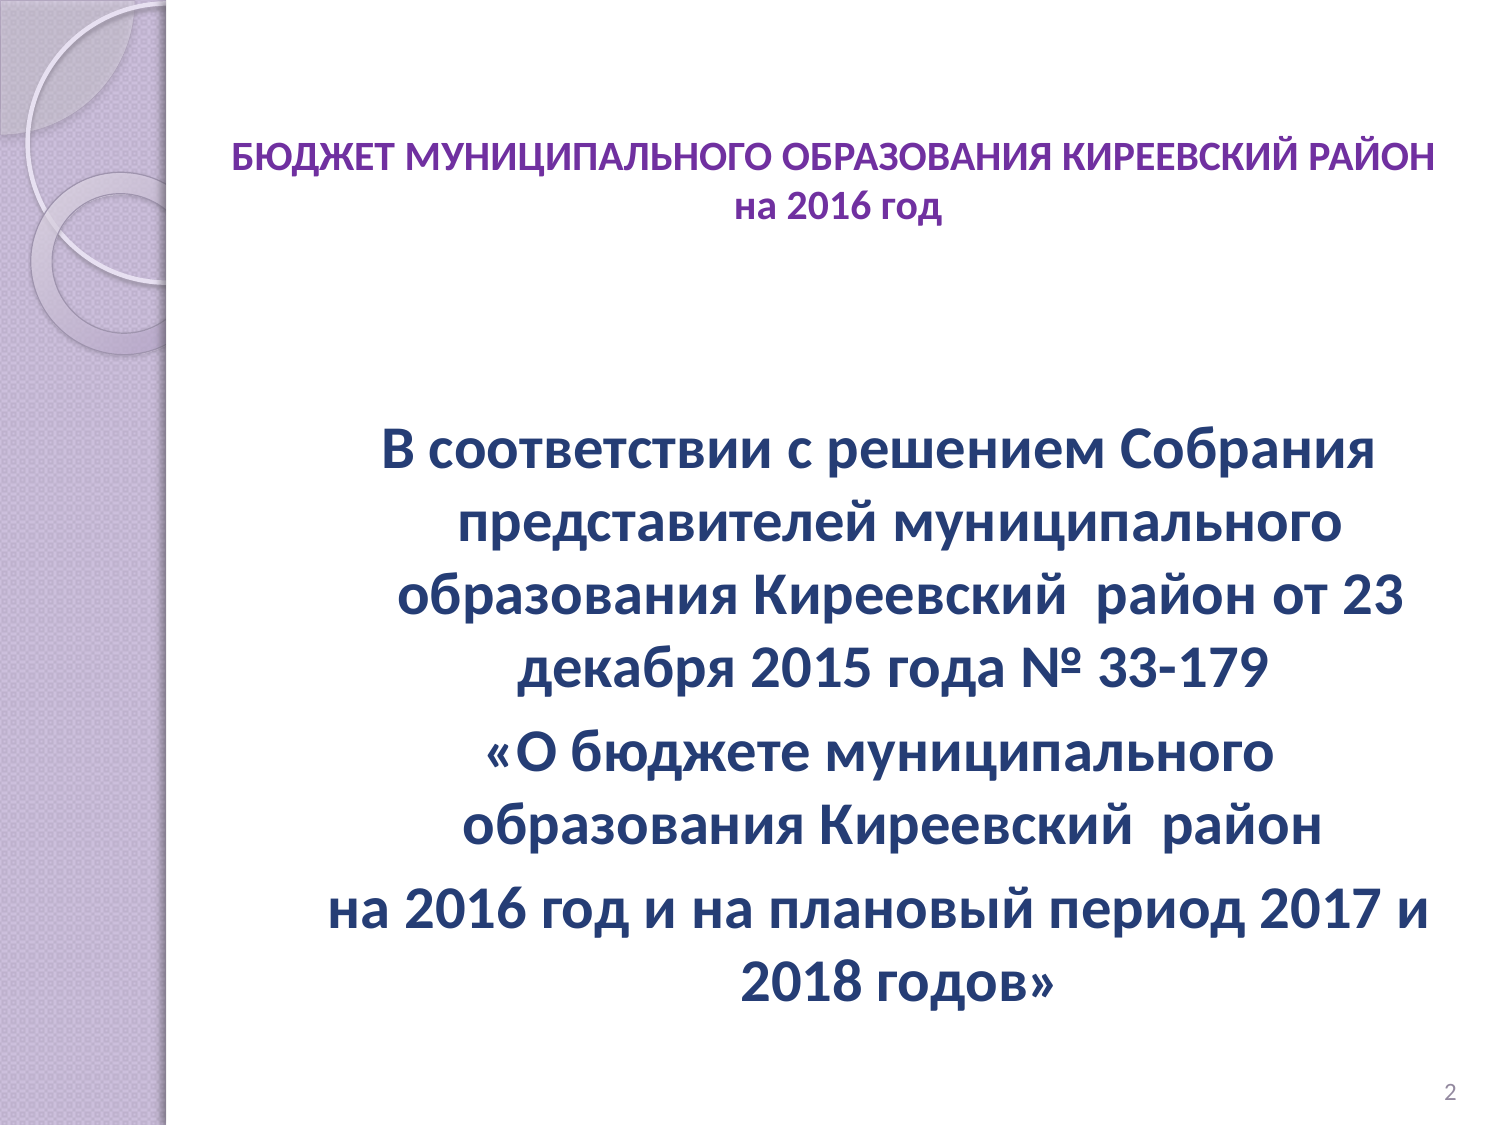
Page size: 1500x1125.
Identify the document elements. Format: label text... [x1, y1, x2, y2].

slide_number 2 [1413, 1034, 1488, 1113]
title БЮДЖЕТ МУНИЦИПАЛЬНОГО ОБРАЗОВАНИЯ КИРЕЕВСКИЙ РАЙОН на 2016 год [210, 45, 1466, 258]
list В соответствии с решением Собрания представителей муниципального образования Киреевский район от 23 декабря 2015 года № 33-179 «О бюджете муниципального образования Киреевский район на 2016 год и на плановый период 2017 и 2018 годов» [281, 316, 1466, 1025]
